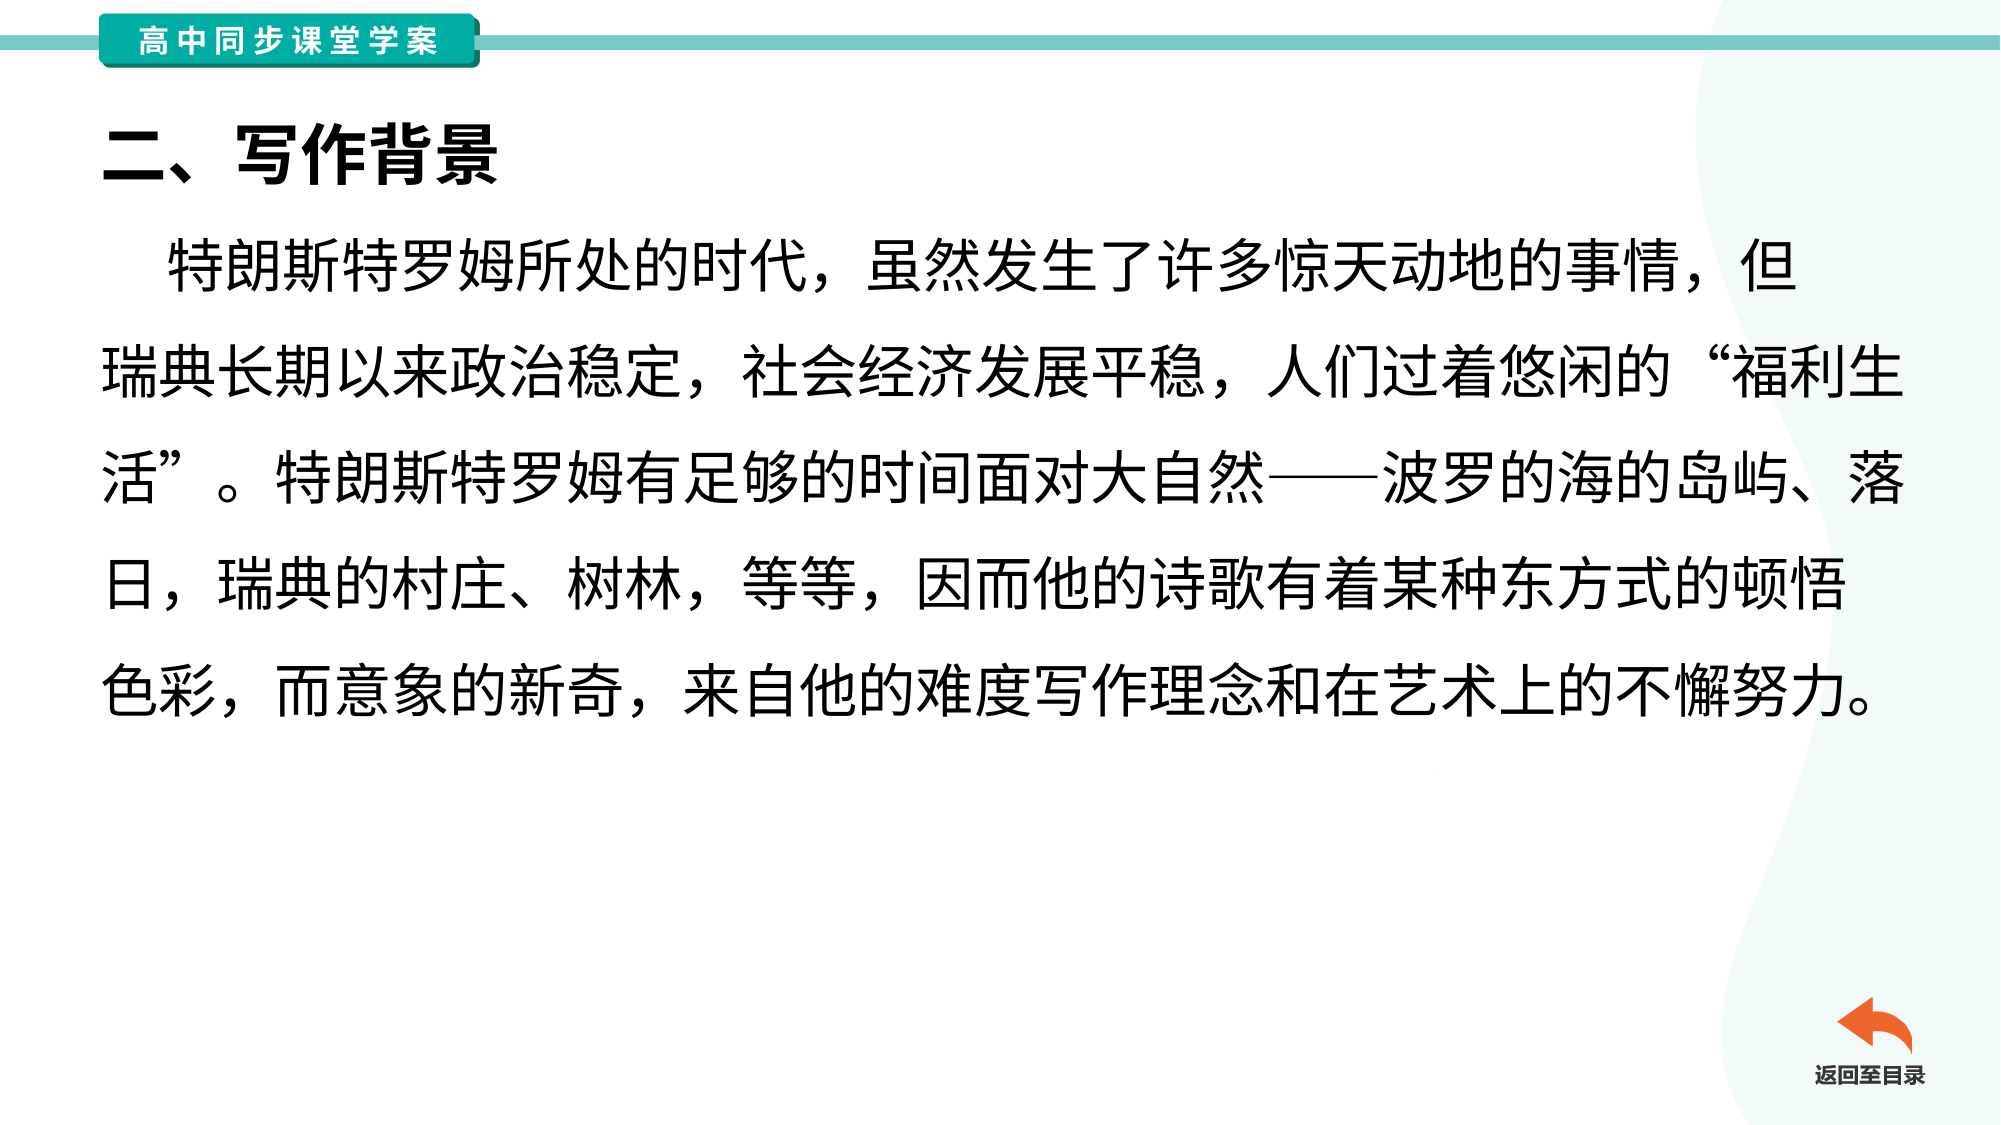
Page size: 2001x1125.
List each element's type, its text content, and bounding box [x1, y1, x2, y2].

text_box 特朗斯特罗姆所处的时代，虽然发生了许多惊天动地的事情，但 瑞典长期以来政治稳定，社会经济发展平稳，人们过着悠闲的“福利生 活”。特朗斯特罗姆有足够的时间面对大自然——波罗的海的岛屿、落 日，瑞典的村庄、树林，等等，因而他的诗歌有着某种东方式的顿悟 色彩，而意象的新奇，来自他的难度写作理念和在艺术上的不懈努力。 [100, 192, 1899, 724]
text_box 二、写作背景 [100, 76, 1899, 192]
picture [0, 0, 2000, 1125]
